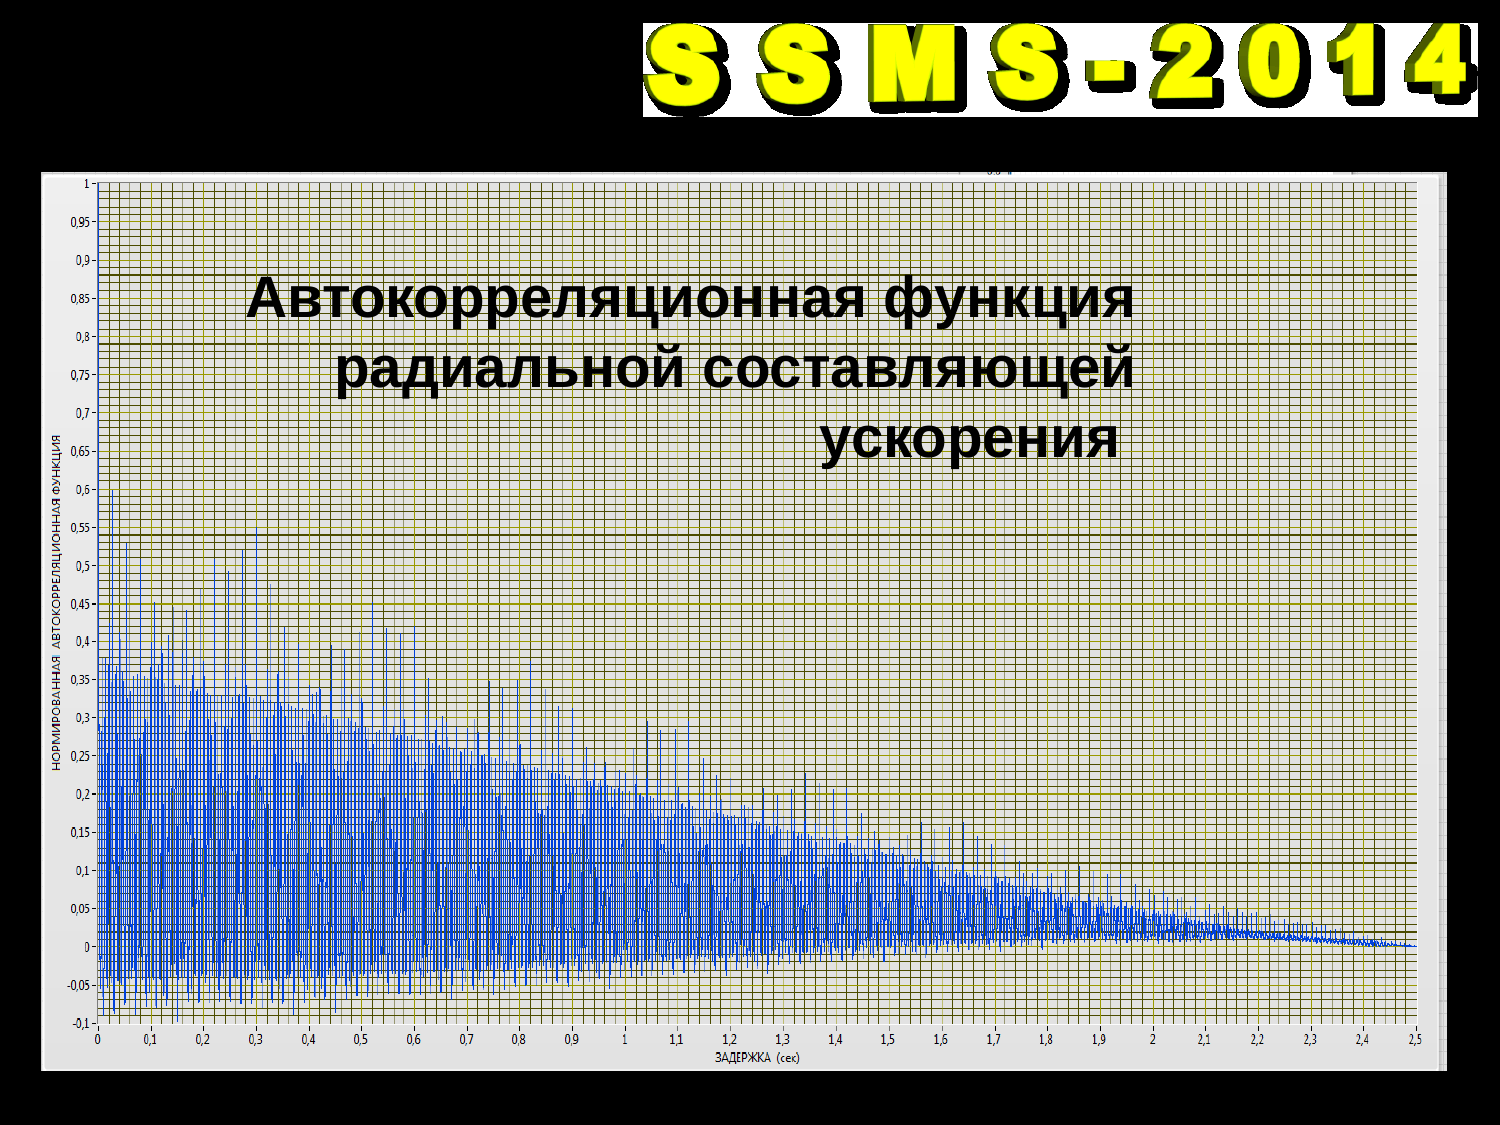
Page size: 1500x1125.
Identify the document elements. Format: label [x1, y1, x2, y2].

picture [643, 23, 1478, 117]
picture [41, 172, 1448, 1071]
